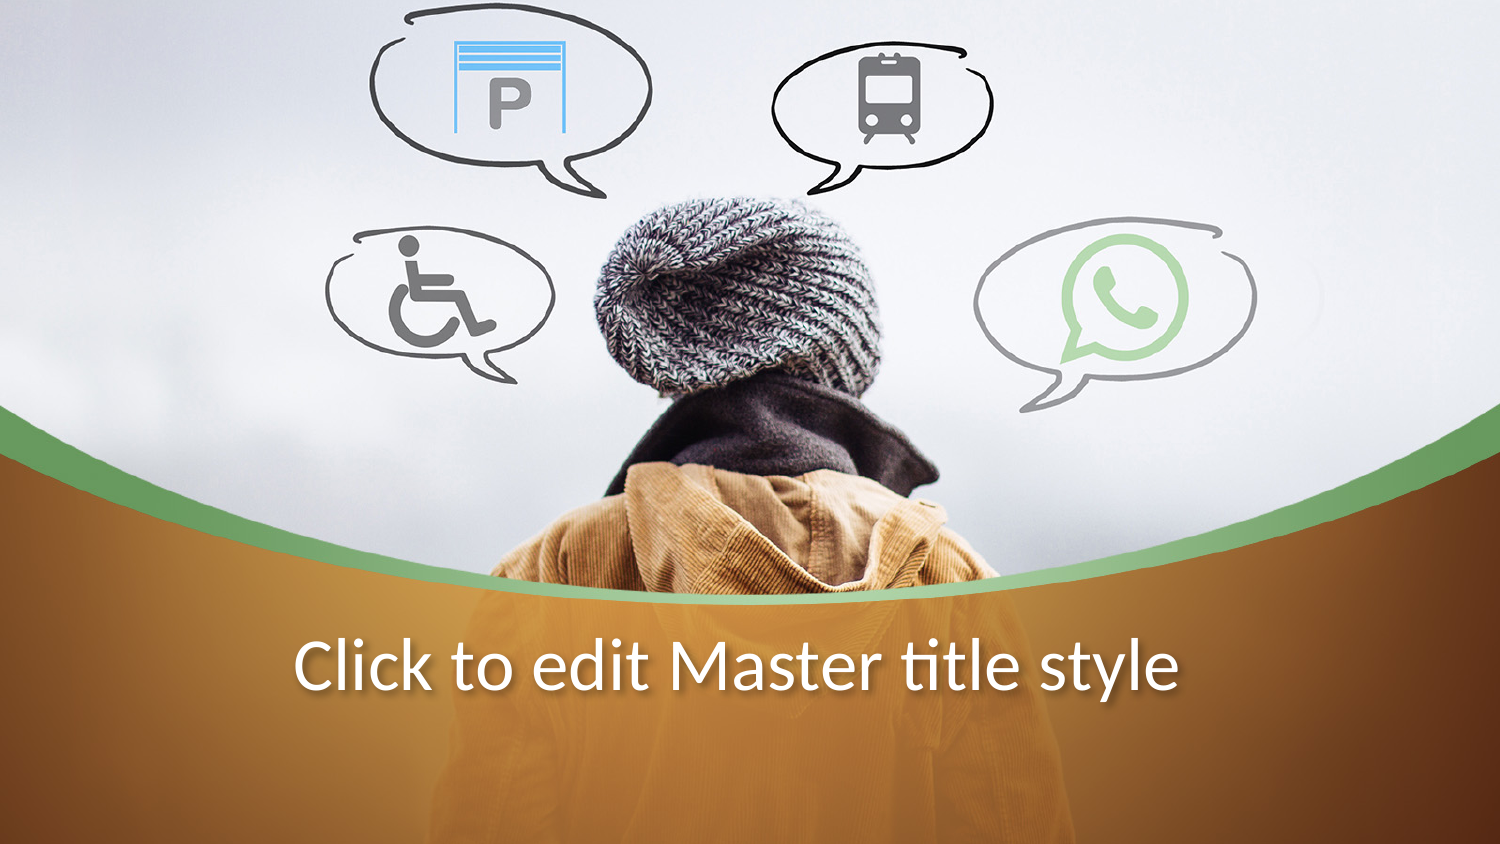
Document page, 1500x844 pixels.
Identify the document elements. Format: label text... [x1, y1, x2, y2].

title Click to edit Master title style [198, 597, 1277, 724]
picture [0, 0, 1500, 844]
